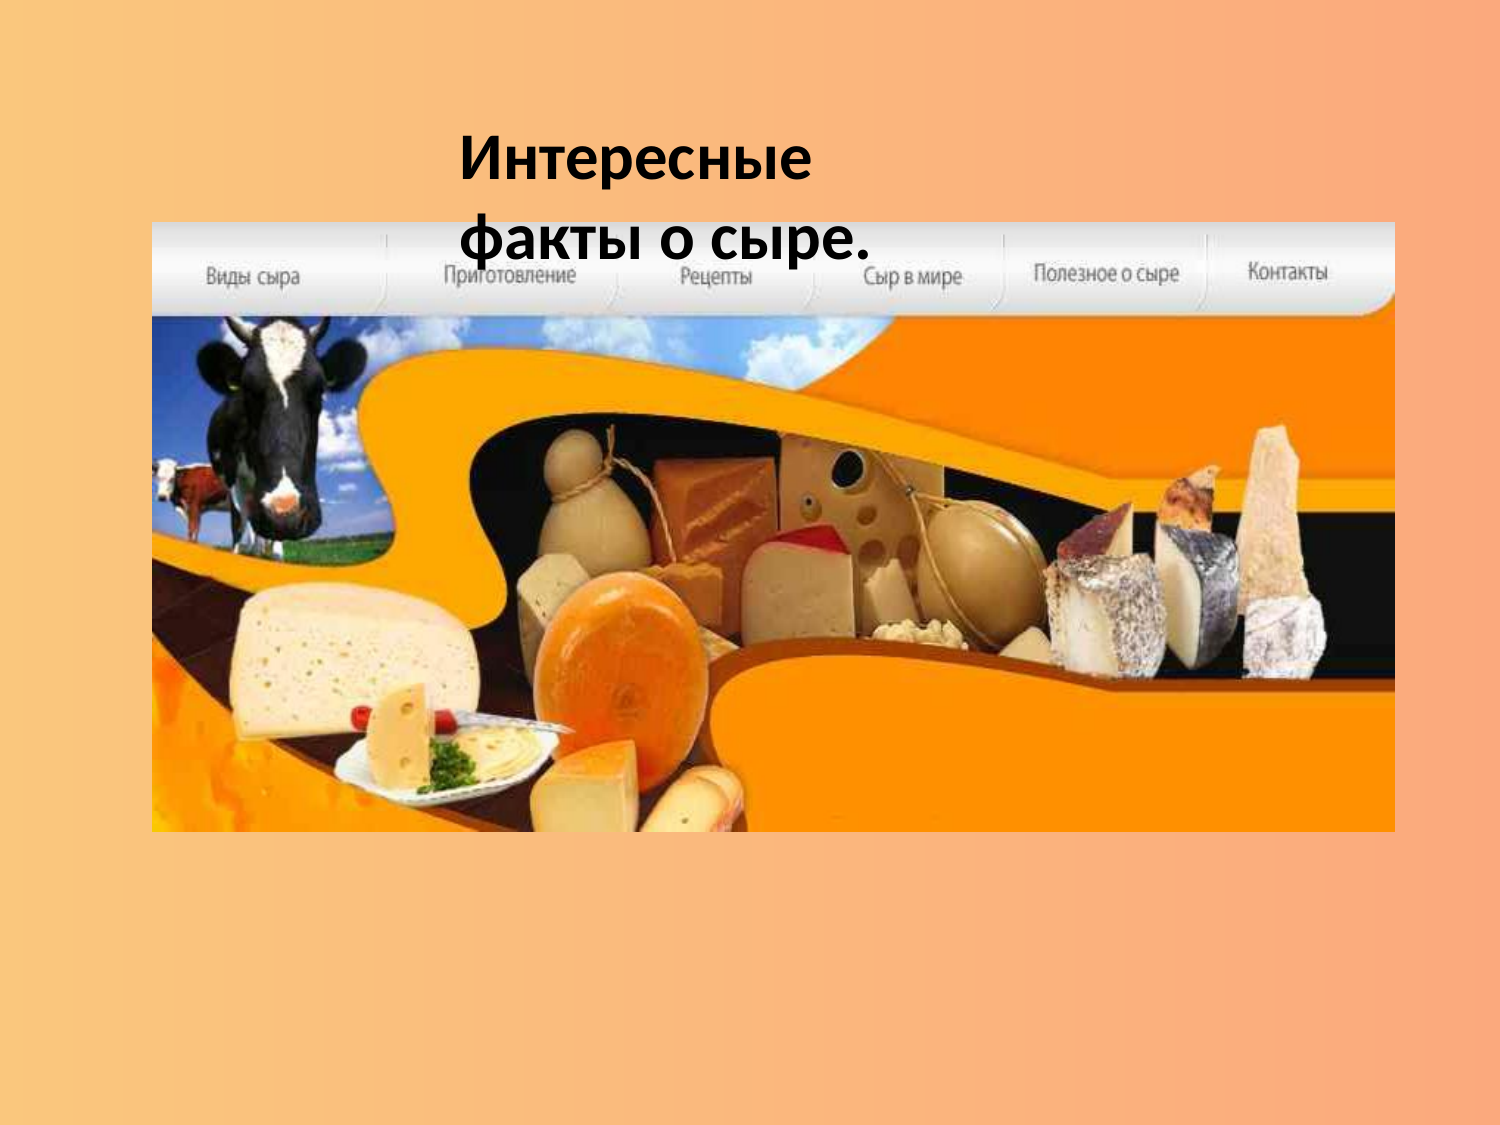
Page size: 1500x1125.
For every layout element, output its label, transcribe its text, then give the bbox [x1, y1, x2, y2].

text_box Интересные факты о сыре. [445, 105, 987, 221]
picture [152, 222, 1395, 833]
